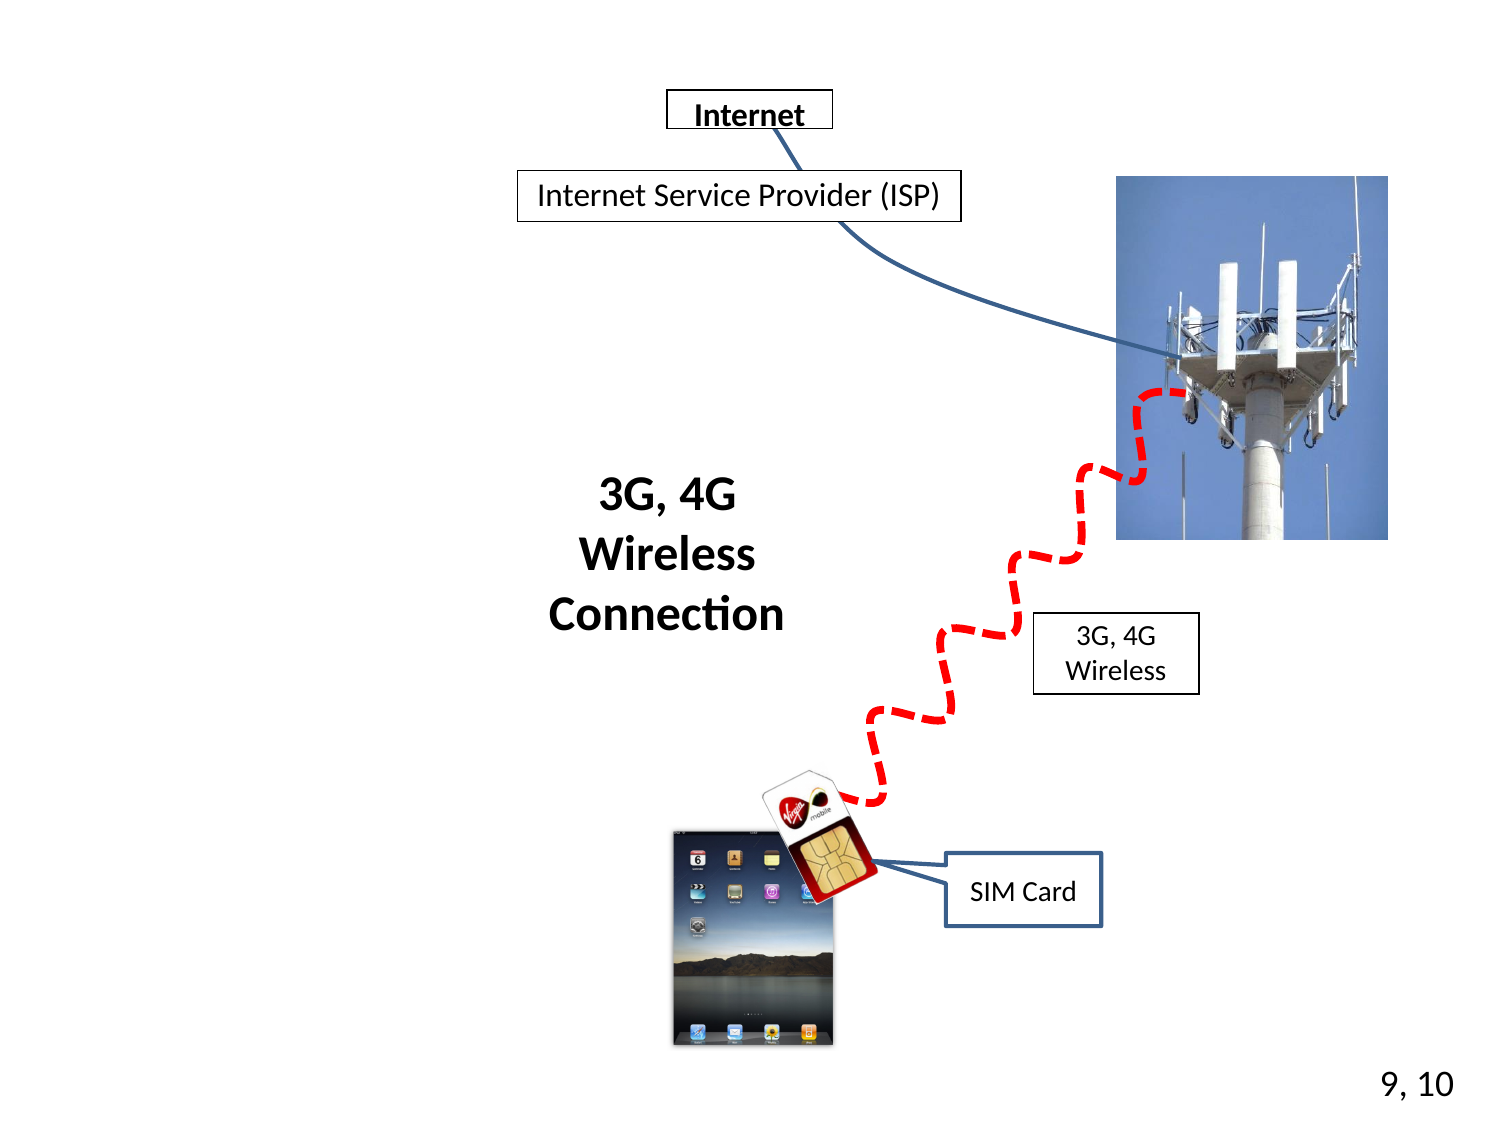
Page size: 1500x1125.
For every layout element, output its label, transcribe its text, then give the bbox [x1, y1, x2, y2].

text_box 9, 10 [1364, 1051, 1470, 1112]
text_box SIM Card [870, 850, 1104, 929]
text_box [772, 129, 868, 170]
text_box 3G, 4G Wireless Connection [489, 457, 845, 694]
picture [666, 762, 879, 1051]
picture [1115, 176, 1389, 540]
text_box Internet [667, 90, 833, 129]
text_box 3G, 4G Wireless [1033, 612, 1199, 695]
text_box Internet Service Provider (ISP) [517, 170, 961, 222]
text_box [837, 222, 1110, 342]
text_box [860, 464, 1110, 806]
